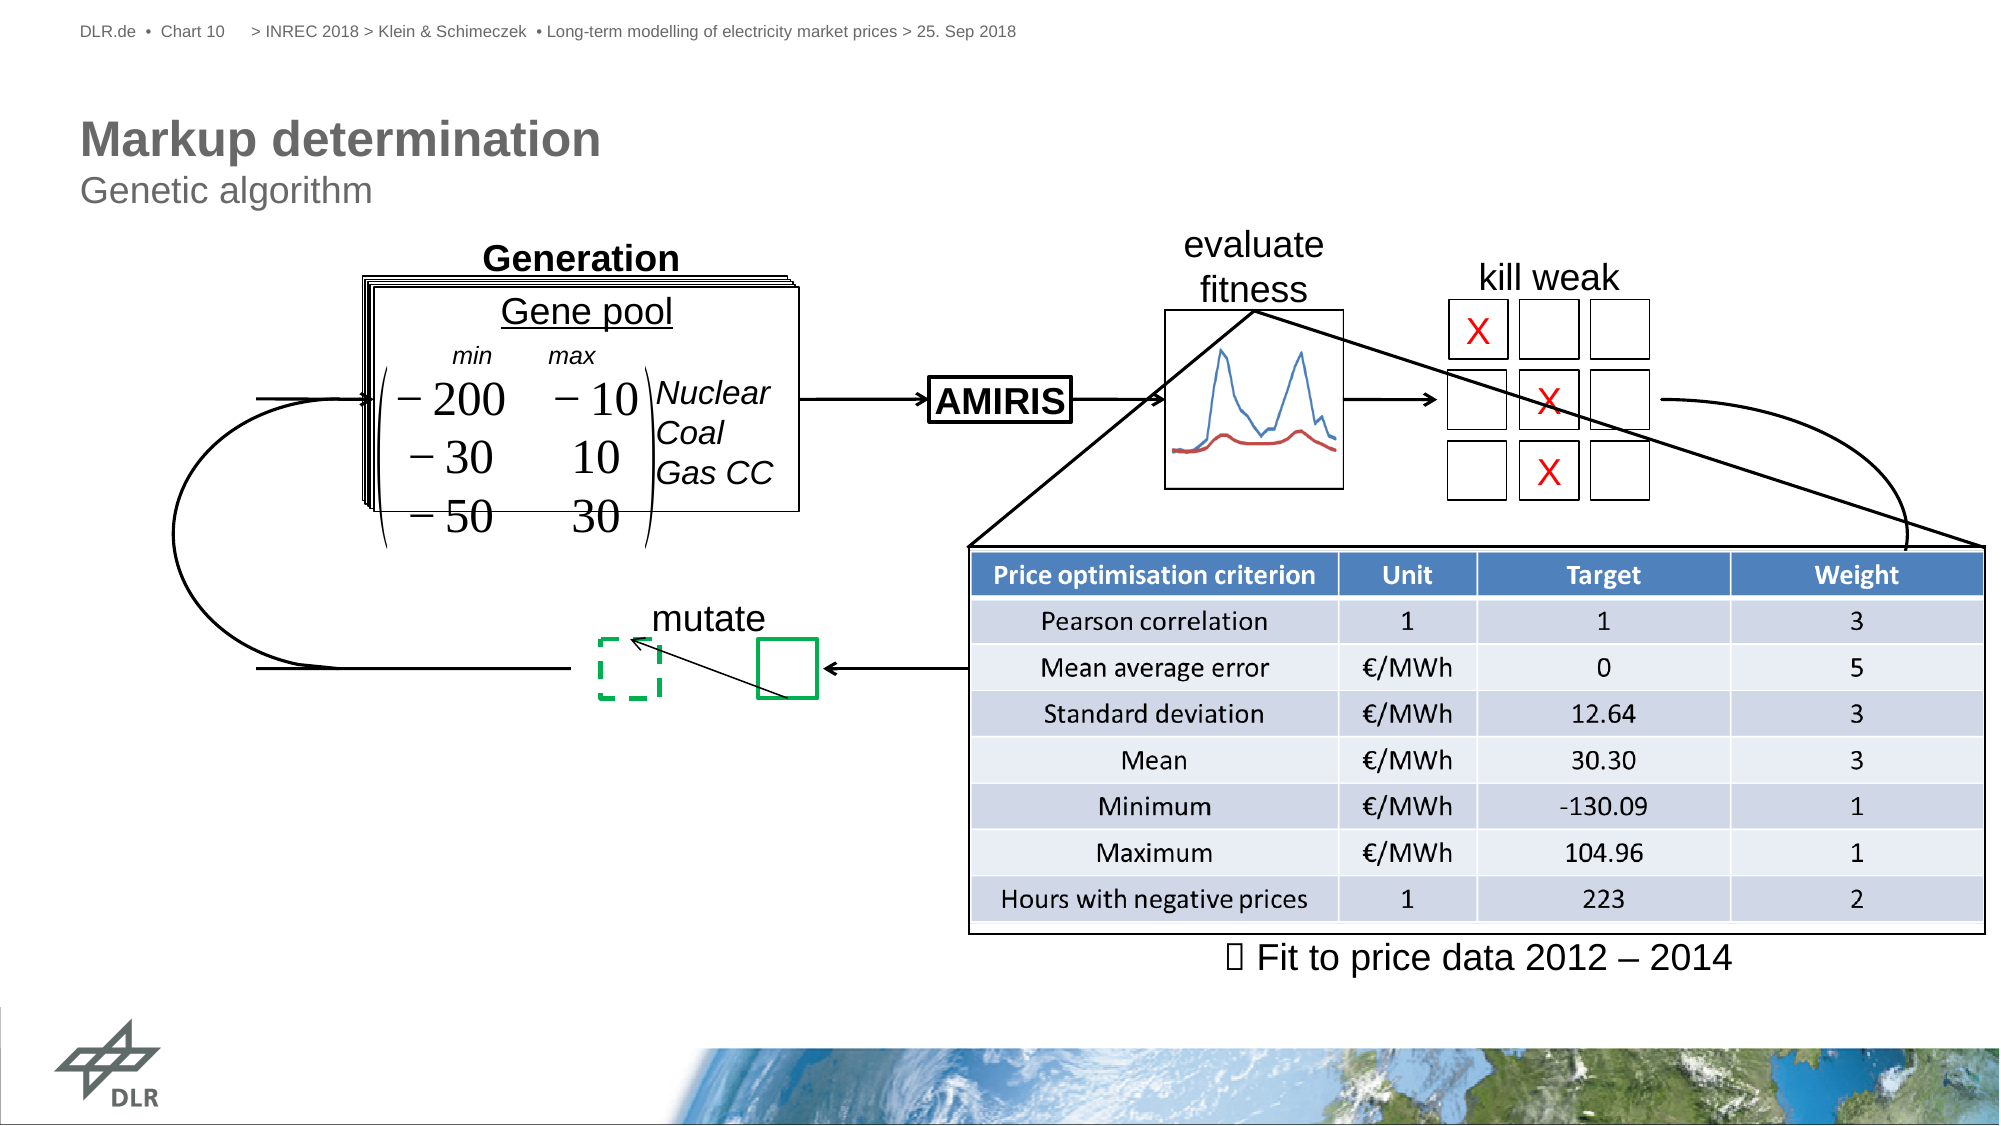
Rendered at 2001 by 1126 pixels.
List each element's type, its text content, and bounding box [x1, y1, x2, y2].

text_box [1253, 310, 1986, 548]
footer > INREC 2018 > Klein & Schimeczek • Long-term modelling of electricity market prices > 25. Sep 2018 [251, 20, 1921, 45]
text_box X [1447, 298, 1510, 309]
picture [0, 1007, 2000, 1125]
picture [969, 547, 1985, 933]
text_box AMIRIS [929, 376, 962, 422]
text_box [1588, 298, 1652, 309]
text_box [756, 637, 819, 700]
text_box [368, 282, 797, 291]
text_box [171, 401, 341, 667]
text_box [599, 637, 662, 700]
text_box [1518, 299, 1581, 309]
text_box evaluate fitness [1165, 220, 1343, 308]
text_box mutate [620, 593, 798, 639]
title Markup determination Genetic algorithm [79, 106, 682, 228]
text_box  Fit to price data 2012 – 2014 [1008, 941, 1949, 978]
text_box kill weak [1460, 253, 1638, 299]
text_box Generation [362, 234, 801, 280]
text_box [967, 310, 1252, 548]
slide_number DLR.de • Chart 10 [79, 20, 251, 45]
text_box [373, 286, 800, 554]
